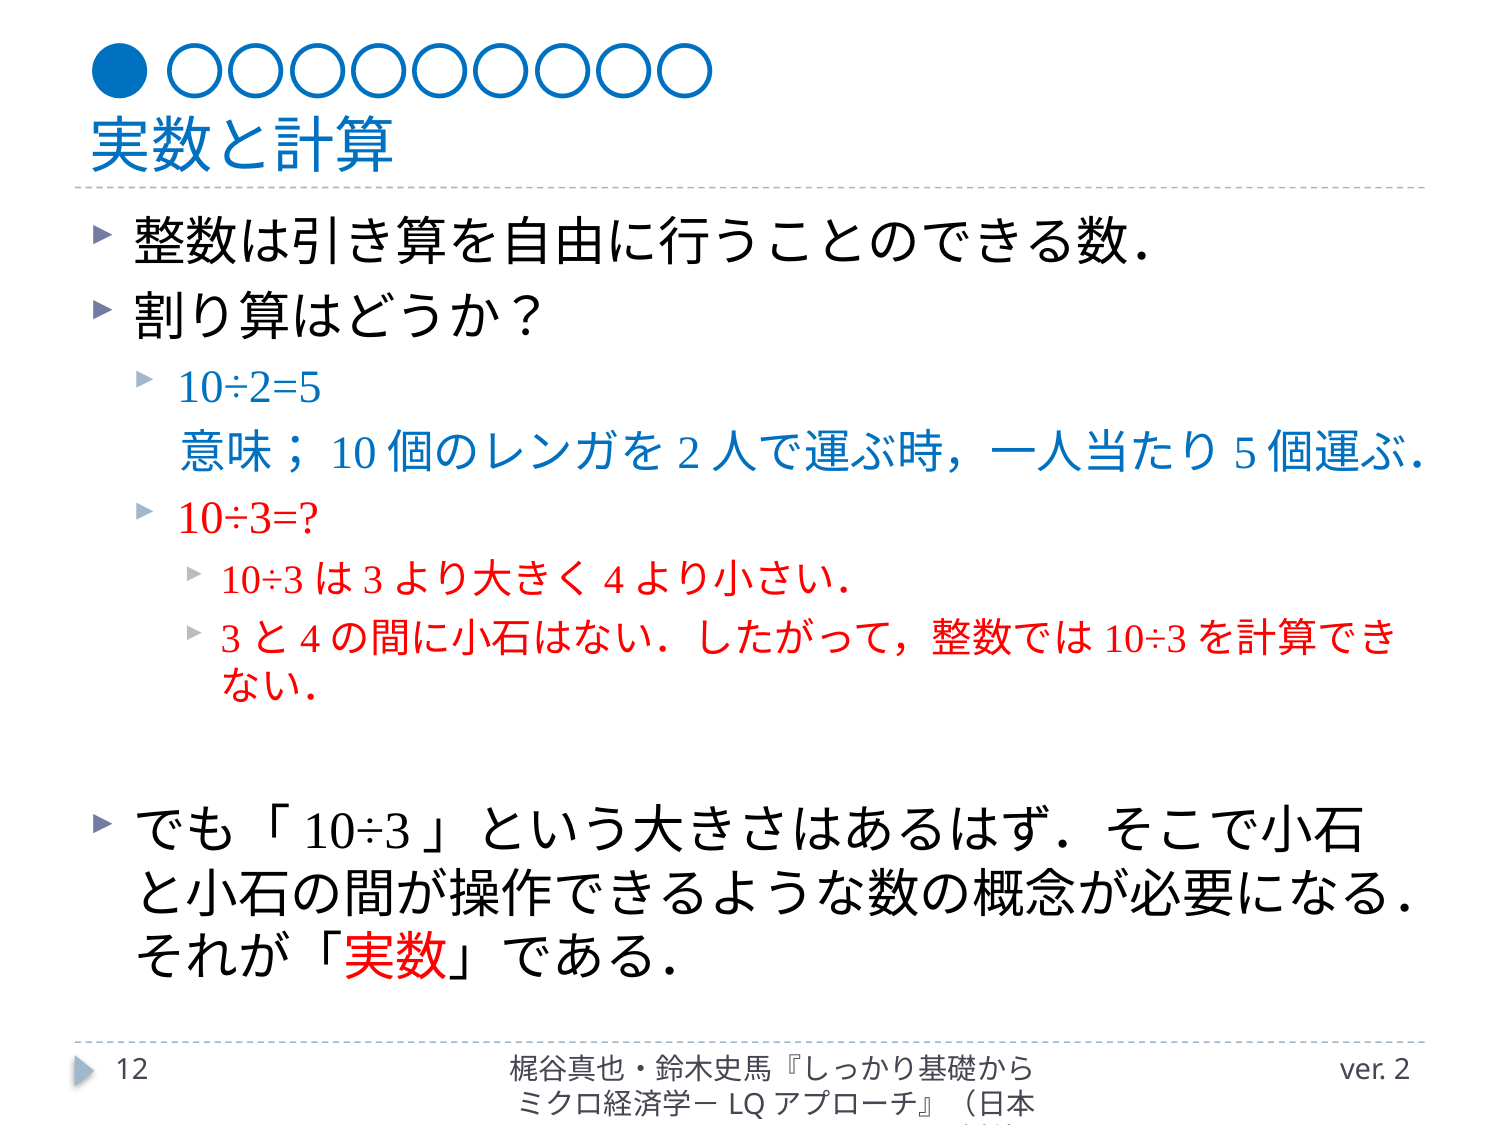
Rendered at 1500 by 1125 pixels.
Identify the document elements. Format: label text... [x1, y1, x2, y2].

footer 梶谷真也・鈴木史馬『しっかり基礎からミクロ経済学－LQアプローチ』（日本評論社） [475, 1042, 1050, 1103]
slide_number ver. 2 [1050, 1042, 1426, 1103]
title ●〇〇〇〇〇〇〇〇〇 実数と計算 [75, 24, 1425, 188]
slide_number 12 [100, 1042, 426, 1103]
list 整数は引き算を自由に行うことのできる数． 割り算はどうか？ 10÷2=5 意味；10個のレンガを2人で運ぶ時，一人当たり5個運ぶ． 10÷3=? 10÷3は3より大きく4より小さい． 3と4の間に小石はない．したがって，整数では10÷3を計算できない． でも「10÷3」という大きさはあるはず．そこで小石と小石の間が操作できるような数の概念が必要になる．それが「実数」である． [75, 200, 1425, 1010]
